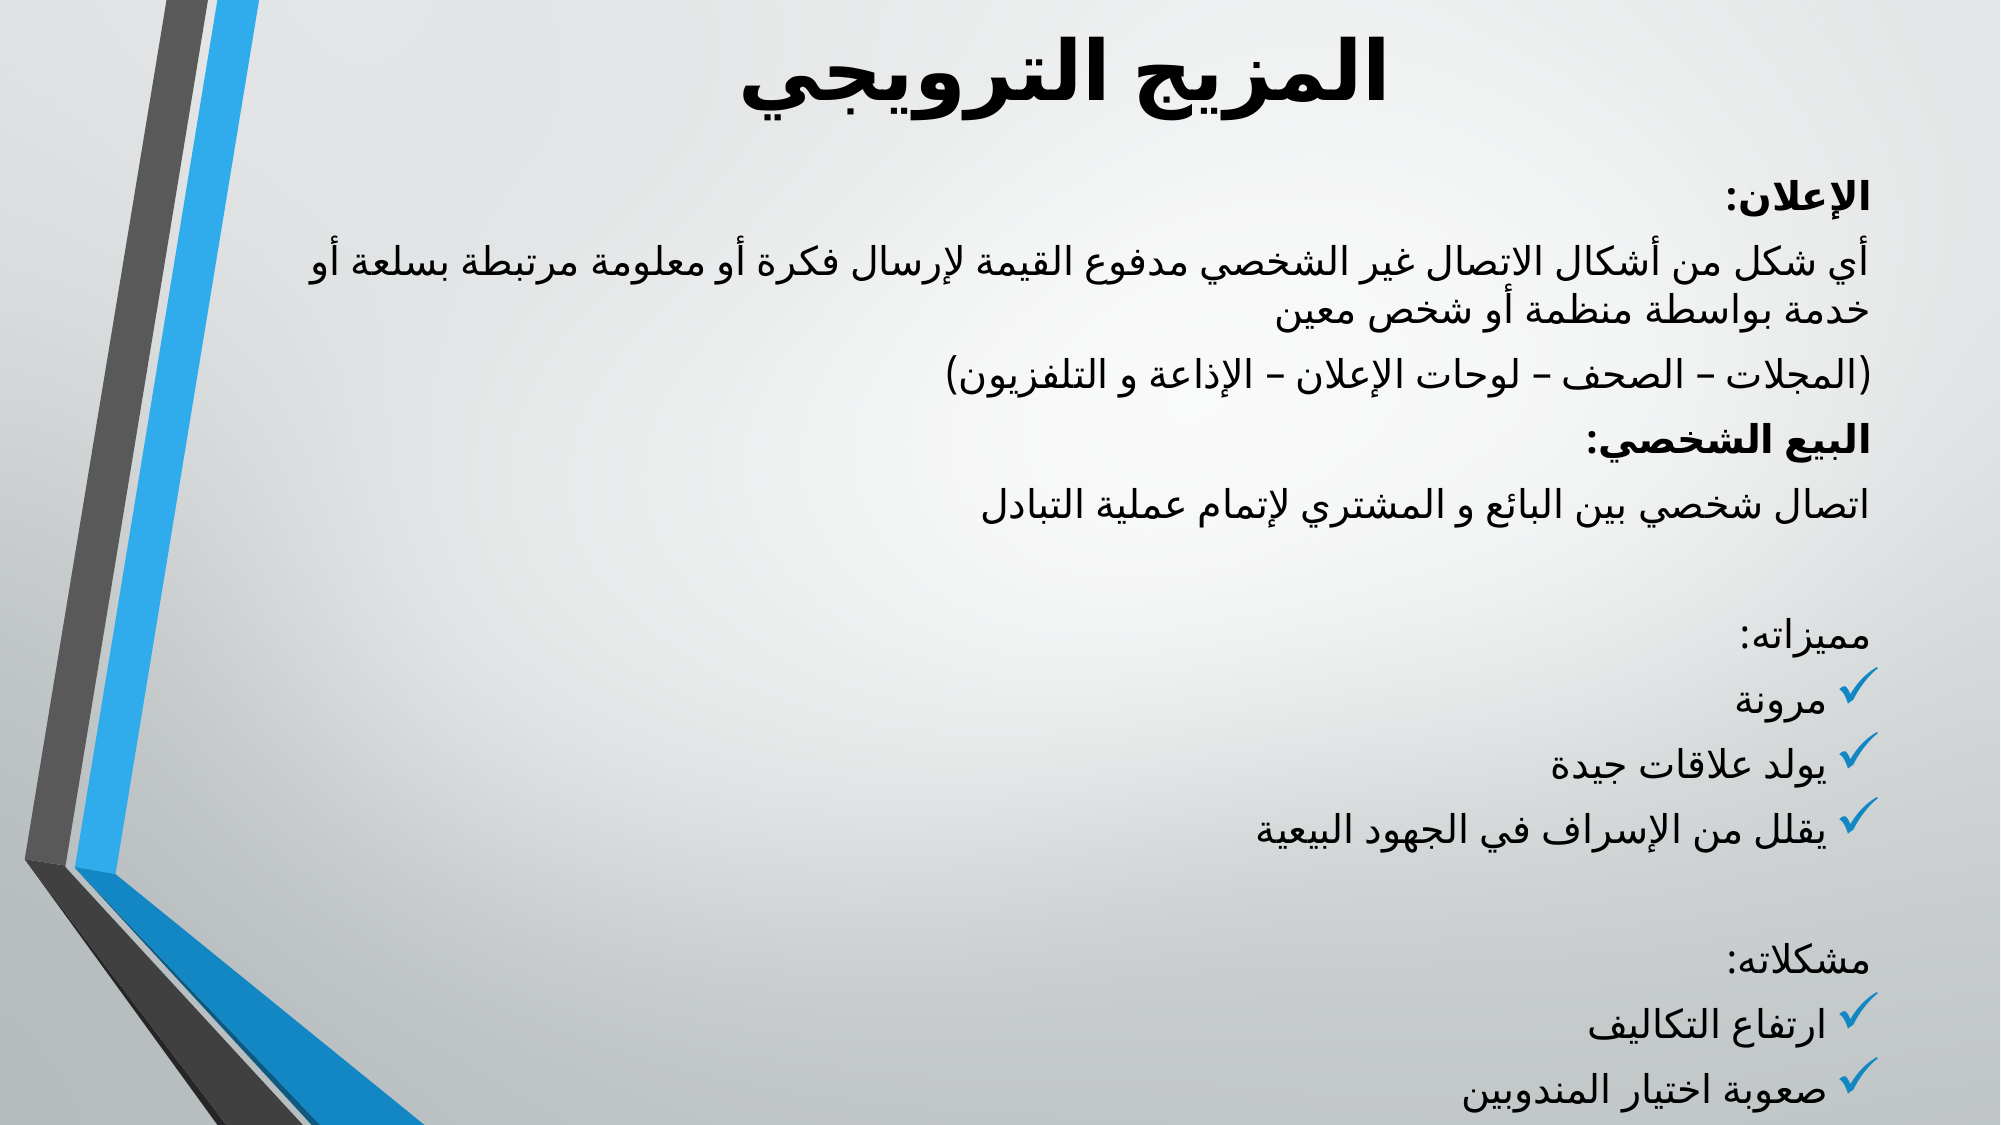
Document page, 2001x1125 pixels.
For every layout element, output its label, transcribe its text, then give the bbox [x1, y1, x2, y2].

title المزيج الترويجي [243, 0, 1887, 135]
list الإعلان: أي شكل من أشكال الاتصال غير الشخصي مدفوع القيمة لإرسال فكرة أو معلومة مرتبطة بسلعة أو خدمة بواسطة منظمة أو شخص معين (المجلات – الصحف – لوحات الإعلان – الإذاعة و التلفزيون) البيع الشخصي: اتصال شخصي بين البائع و المشتري لإتمام عملية التبادل مميزاته: مرونة يولد علاقات جيدة يقلل من الإسراف في الجهود البيعية مشكلاته: ارتفاع التكاليف صعوبة اختيار المندوبين [243, 158, 1887, 1125]
